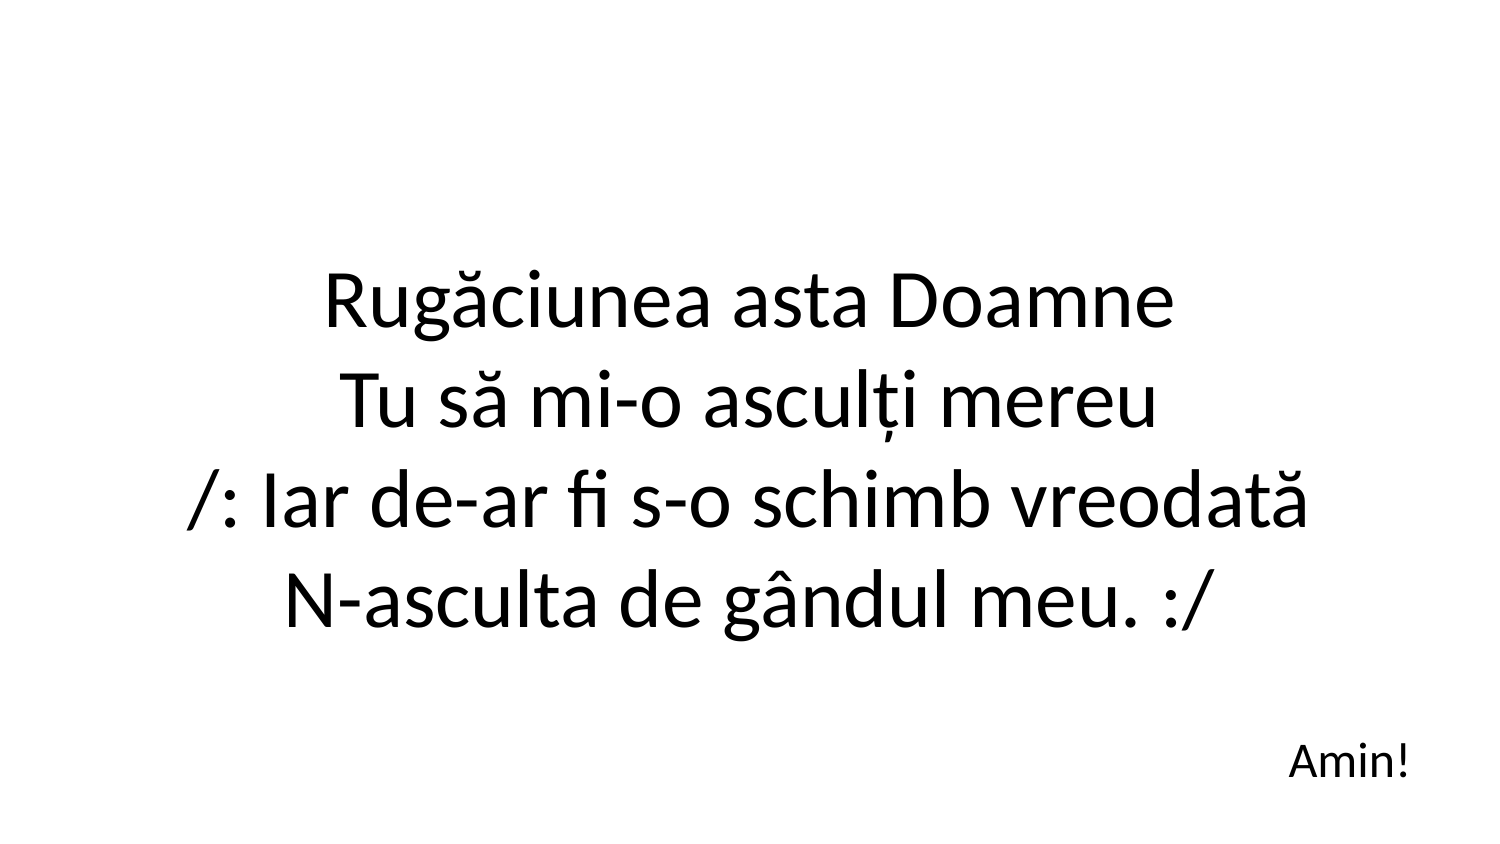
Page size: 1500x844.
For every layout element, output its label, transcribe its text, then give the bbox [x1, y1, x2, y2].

text_box Amin! [1273, 674, 1427, 795]
text_box Rugăciunea asta Doamne Tu să mi-o asculți mereu /: Iar de-ar fi s-o schimb vreodată N-asculta de gândul meu. :/ [173, 192, 1327, 652]
